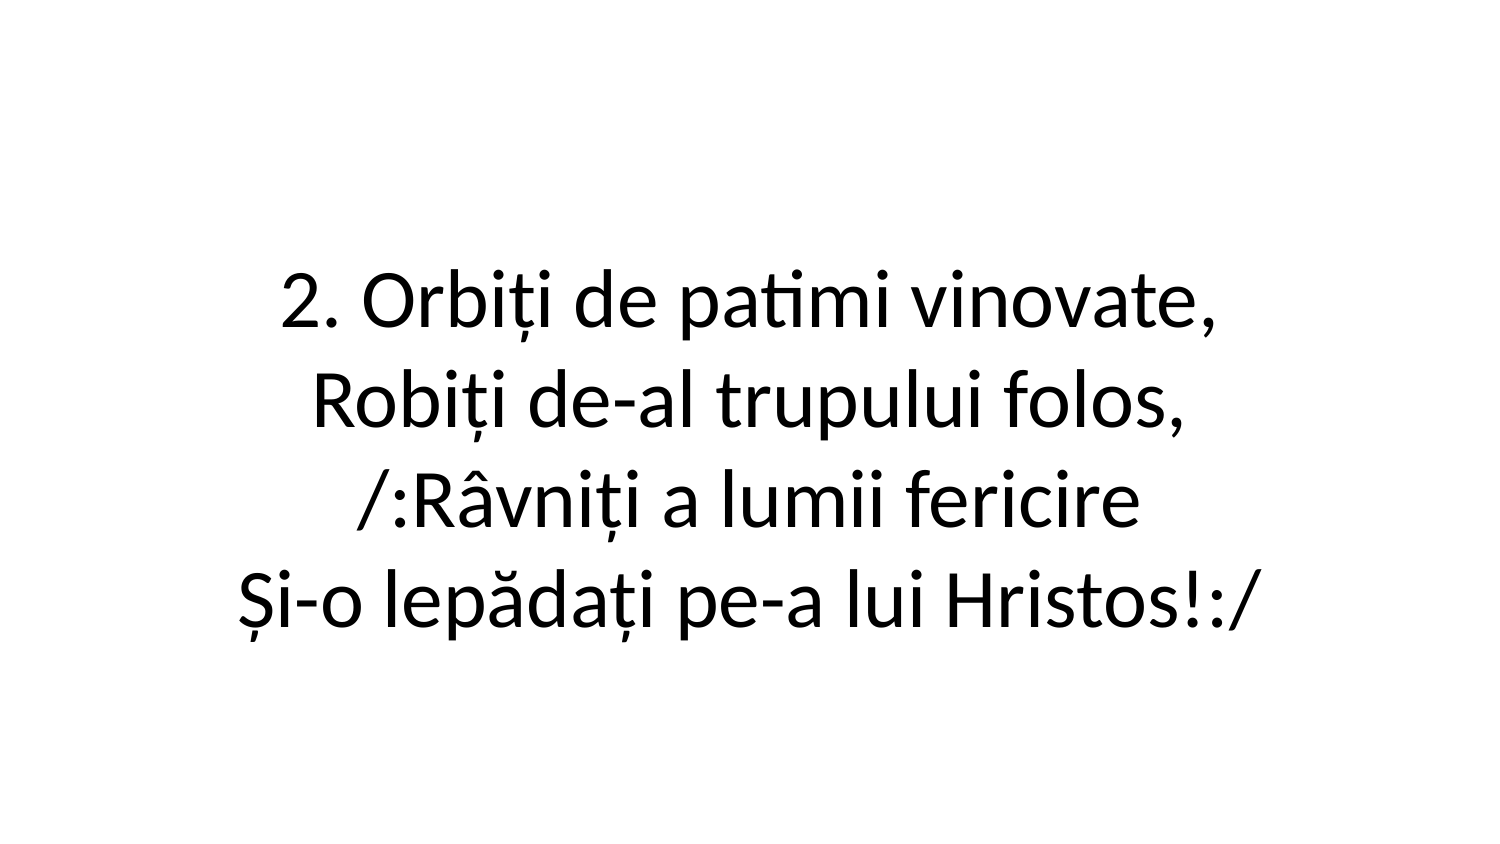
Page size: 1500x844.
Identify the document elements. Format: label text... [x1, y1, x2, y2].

text_box 2. Orbiți de patimi vinovate, Robiți de-al trupului folos, /:Râvniți a lumii fericire Și-o lepădați pe-a lui Hristos!:/ [222, 192, 1278, 652]
